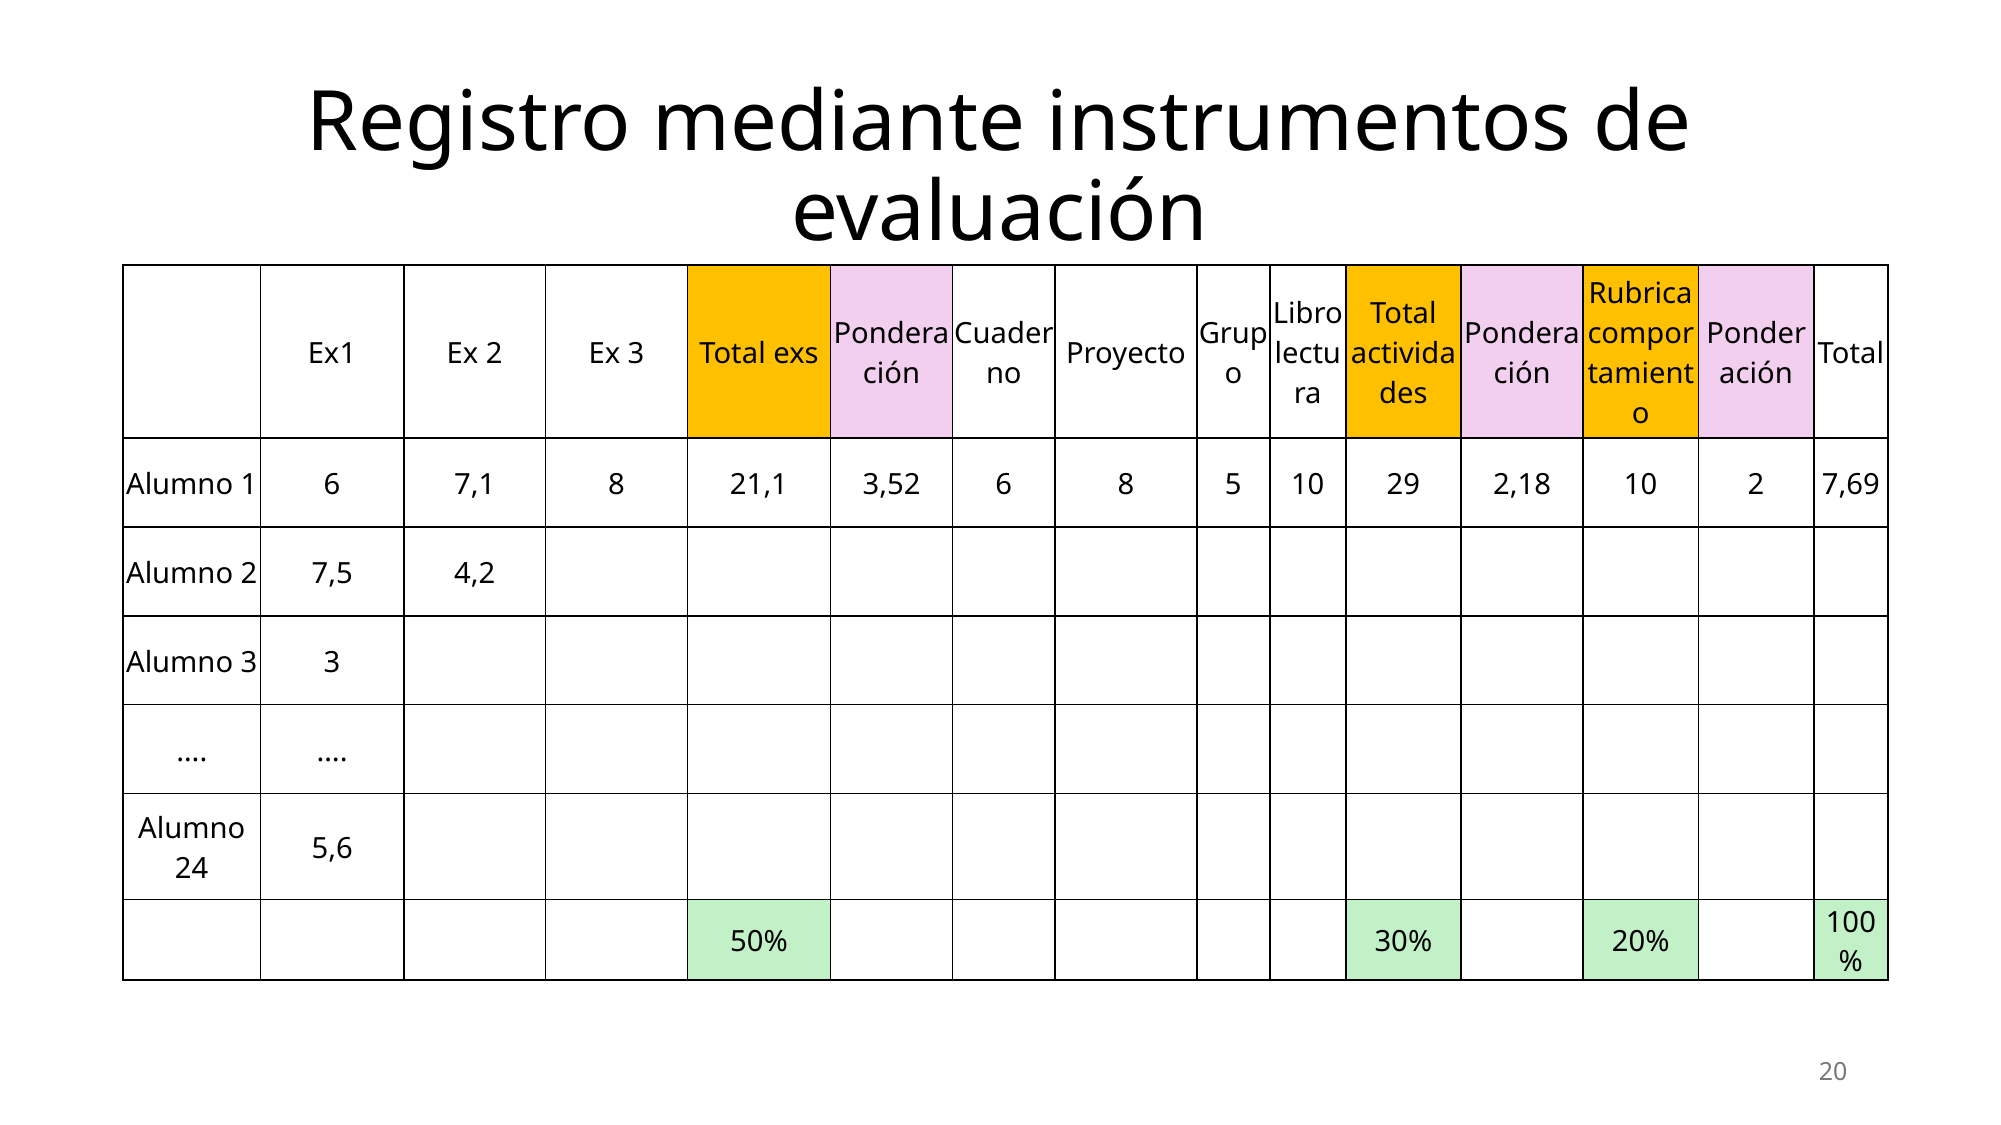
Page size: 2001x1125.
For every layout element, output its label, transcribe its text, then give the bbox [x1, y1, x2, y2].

table_cell [546, 705, 687, 793]
table_header Grupo [1198, 266, 1269, 437]
table_cell 7,69 [1815, 439, 1887, 526]
table_cell [1271, 705, 1345, 793]
table_cell [1198, 528, 1269, 615]
table_cell 7,1 [405, 439, 545, 526]
table_cell 21,1 [688, 439, 830, 526]
table_cell [261, 900, 403, 979]
table_cell [1584, 794, 1698, 899]
table_cell [1462, 617, 1582, 704]
table_cell [953, 900, 1054, 979]
table_cell 6 [953, 439, 1054, 526]
slide_number 20 [1412, 1042, 1863, 1103]
table_cell 8 [546, 439, 687, 526]
table_cell [1056, 705, 1196, 793]
table_cell Alumno 2 [124, 528, 260, 615]
table_cell [1271, 528, 1345, 615]
table_cell Alumno 3 [124, 617, 260, 704]
table_cell [1815, 794, 1887, 899]
table_cell [405, 794, 545, 899]
table_cell [953, 617, 1054, 704]
table_cell [1699, 617, 1813, 704]
table_cell [546, 528, 687, 615]
table_cell …. [124, 705, 260, 793]
table_cell [1271, 794, 1345, 899]
table_cell 50% [688, 900, 830, 979]
table_cell [546, 794, 687, 899]
table_cell [1699, 794, 1813, 899]
table_header Rubrica comportamiento [1584, 266, 1698, 437]
table_cell 5,6 [261, 794, 403, 899]
table_cell [1056, 617, 1196, 704]
table_cell [831, 528, 952, 615]
table_cell [953, 528, 1054, 615]
table_cell [688, 705, 830, 793]
table_header Ponderación [831, 266, 952, 437]
table_cell [1056, 900, 1196, 979]
table_cell [1462, 528, 1582, 615]
table_header Cuaderno [953, 266, 1054, 437]
table_cell [688, 794, 830, 899]
table_header Ponderación [1699, 266, 1813, 437]
table_cell [1584, 705, 1698, 793]
table_cell [124, 900, 260, 979]
table_cell [405, 900, 545, 979]
table_cell [1584, 528, 1698, 615]
table_cell [1056, 794, 1196, 899]
table_header Ex 3 [546, 266, 687, 437]
table_header Ex1 [261, 266, 403, 437]
table_cell 3 [261, 617, 403, 704]
table_cell [831, 705, 952, 793]
table_cell [1347, 794, 1460, 899]
table_cell [1462, 900, 1582, 979]
table_cell 5 [1198, 439, 1269, 526]
table_cell [831, 794, 952, 899]
table_header Libro lectura [1271, 266, 1345, 437]
table_cell [405, 705, 545, 793]
table_cell [688, 528, 830, 615]
table_cell [1198, 617, 1269, 704]
table_cell [688, 617, 830, 704]
table_cell [1347, 528, 1460, 615]
table_cell [1462, 794, 1582, 899]
table_cell [1699, 705, 1813, 793]
table_cell 6 [261, 439, 403, 526]
table_cell 10 [1271, 439, 1345, 526]
table_cell [405, 617, 545, 704]
table_cell Alumno 24 [124, 794, 260, 899]
table_header Ponderación [1462, 266, 1582, 437]
table_cell 7,5 [261, 528, 403, 615]
table_cell [1056, 528, 1196, 615]
table_cell [1271, 900, 1345, 979]
table_cell 4,2 [405, 528, 545, 615]
table_cell [953, 794, 1054, 899]
table_header Ex 2 [405, 266, 545, 437]
title Registro mediante instrumentos de evaluación [137, 59, 1863, 264]
table_cell 2 [1699, 439, 1813, 526]
table_cell [831, 900, 952, 979]
table_cell [1347, 705, 1460, 793]
table_cell 20% [1584, 900, 1698, 979]
table_cell [953, 705, 1054, 793]
table_cell [1271, 617, 1345, 704]
table_cell [1699, 528, 1813, 615]
table_cell 8 [1056, 439, 1196, 526]
table_cell 10 [1584, 439, 1698, 526]
table_cell 30% [1347, 900, 1460, 979]
table_cell [1198, 705, 1269, 793]
table_cell 2,18 [1462, 439, 1582, 526]
table_cell [1815, 617, 1887, 704]
table_cell [831, 617, 952, 704]
table_cell …. [261, 705, 403, 793]
table_cell [1584, 617, 1698, 704]
table_cell [1815, 528, 1887, 615]
table_cell [1699, 900, 1813, 979]
table_cell [1198, 900, 1269, 979]
table_cell [546, 900, 687, 979]
table_cell 3,52 [831, 439, 952, 526]
table_cell [1198, 794, 1269, 899]
table_cell [1347, 617, 1460, 704]
table_cell [546, 617, 687, 704]
table_header [124, 266, 260, 437]
table_cell [1815, 705, 1887, 793]
table_header Total exs [688, 266, 830, 437]
table_header Total [1815, 266, 1887, 437]
table_cell [1462, 705, 1582, 793]
table_cell Alumno 1 [124, 439, 260, 526]
table_header Total actividades [1347, 266, 1460, 437]
table_cell 100% [1815, 900, 1887, 979]
table_cell 29 [1347, 439, 1460, 526]
table_header Proyecto [1056, 266, 1196, 437]
